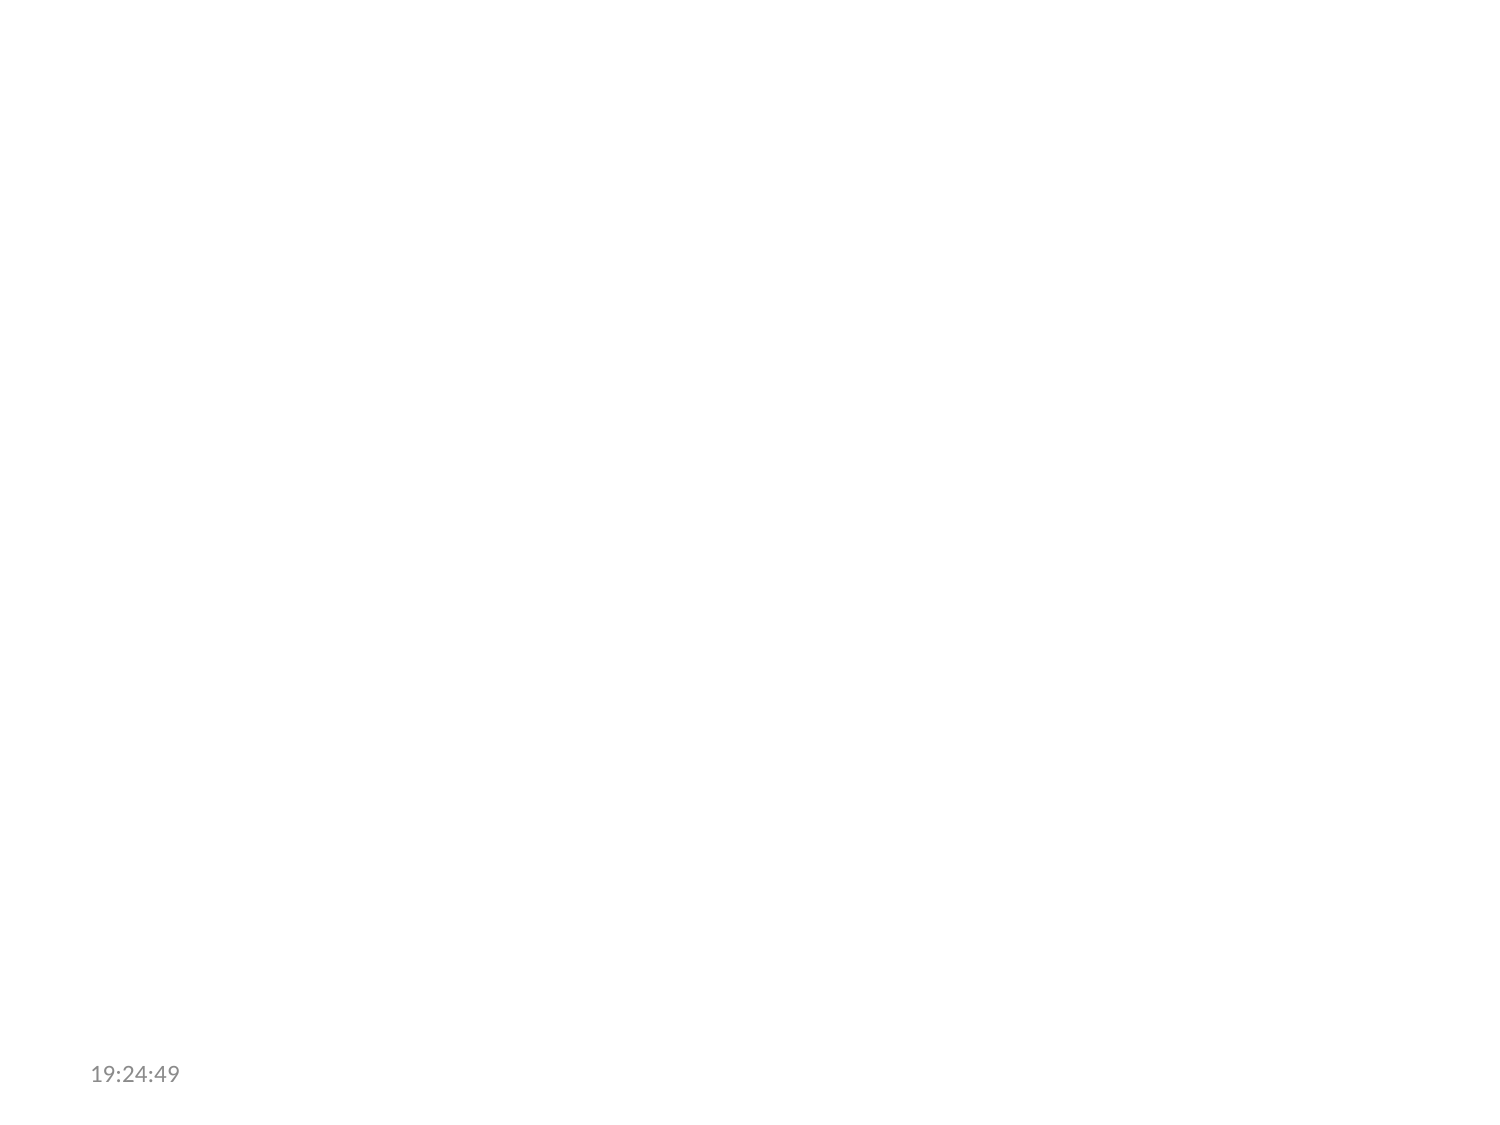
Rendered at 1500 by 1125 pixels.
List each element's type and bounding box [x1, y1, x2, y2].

slide_number [75, 1042, 425, 1103]
